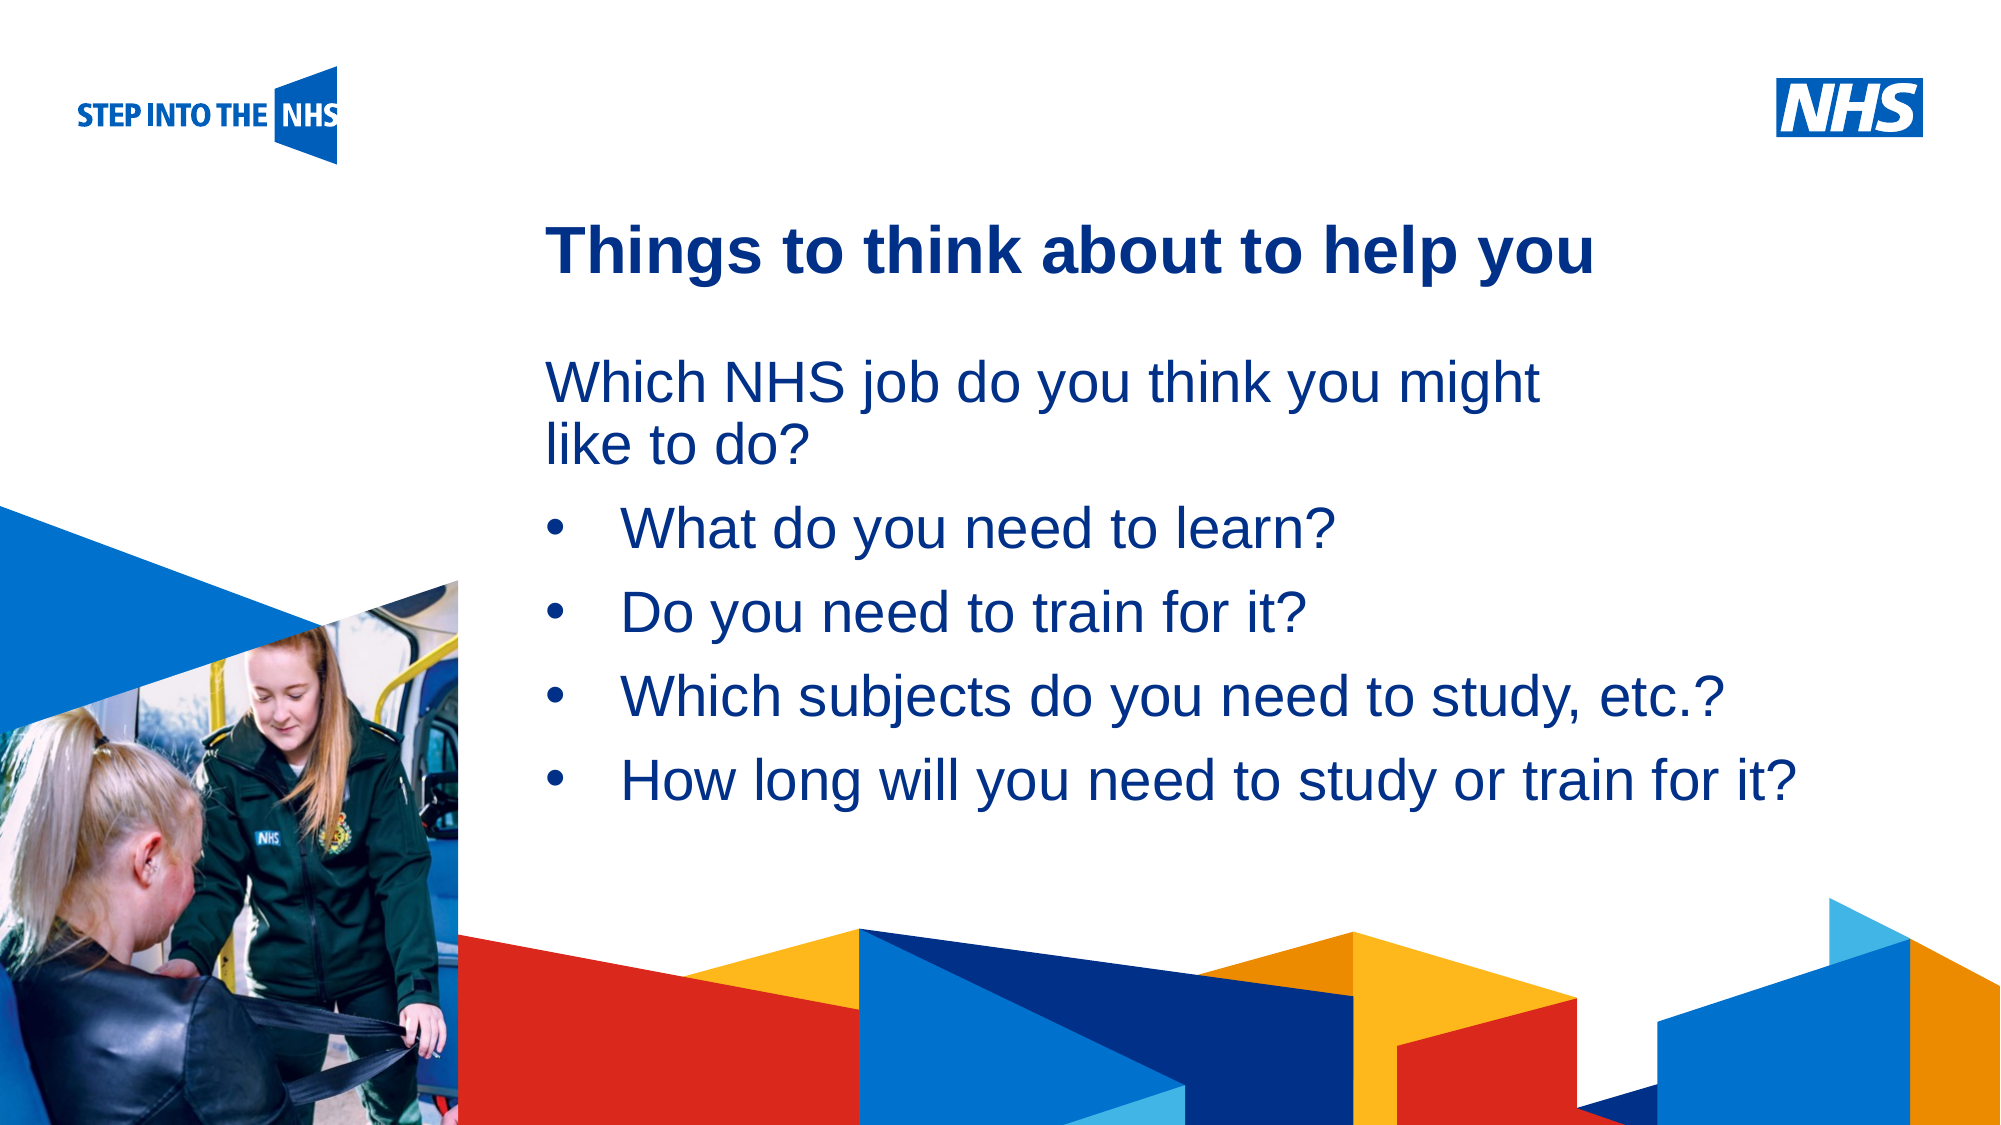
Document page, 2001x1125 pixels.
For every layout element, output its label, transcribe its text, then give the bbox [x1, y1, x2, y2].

picture [0, 580, 459, 1125]
title Things to think about to help you [545, 216, 1812, 307]
list Which NHS job do you think you might like to do? What do you need to learn? Do you need to train for it? Which subjects do you need to study, etc.? How long will you need to study or train for it? [545, 351, 1812, 898]
